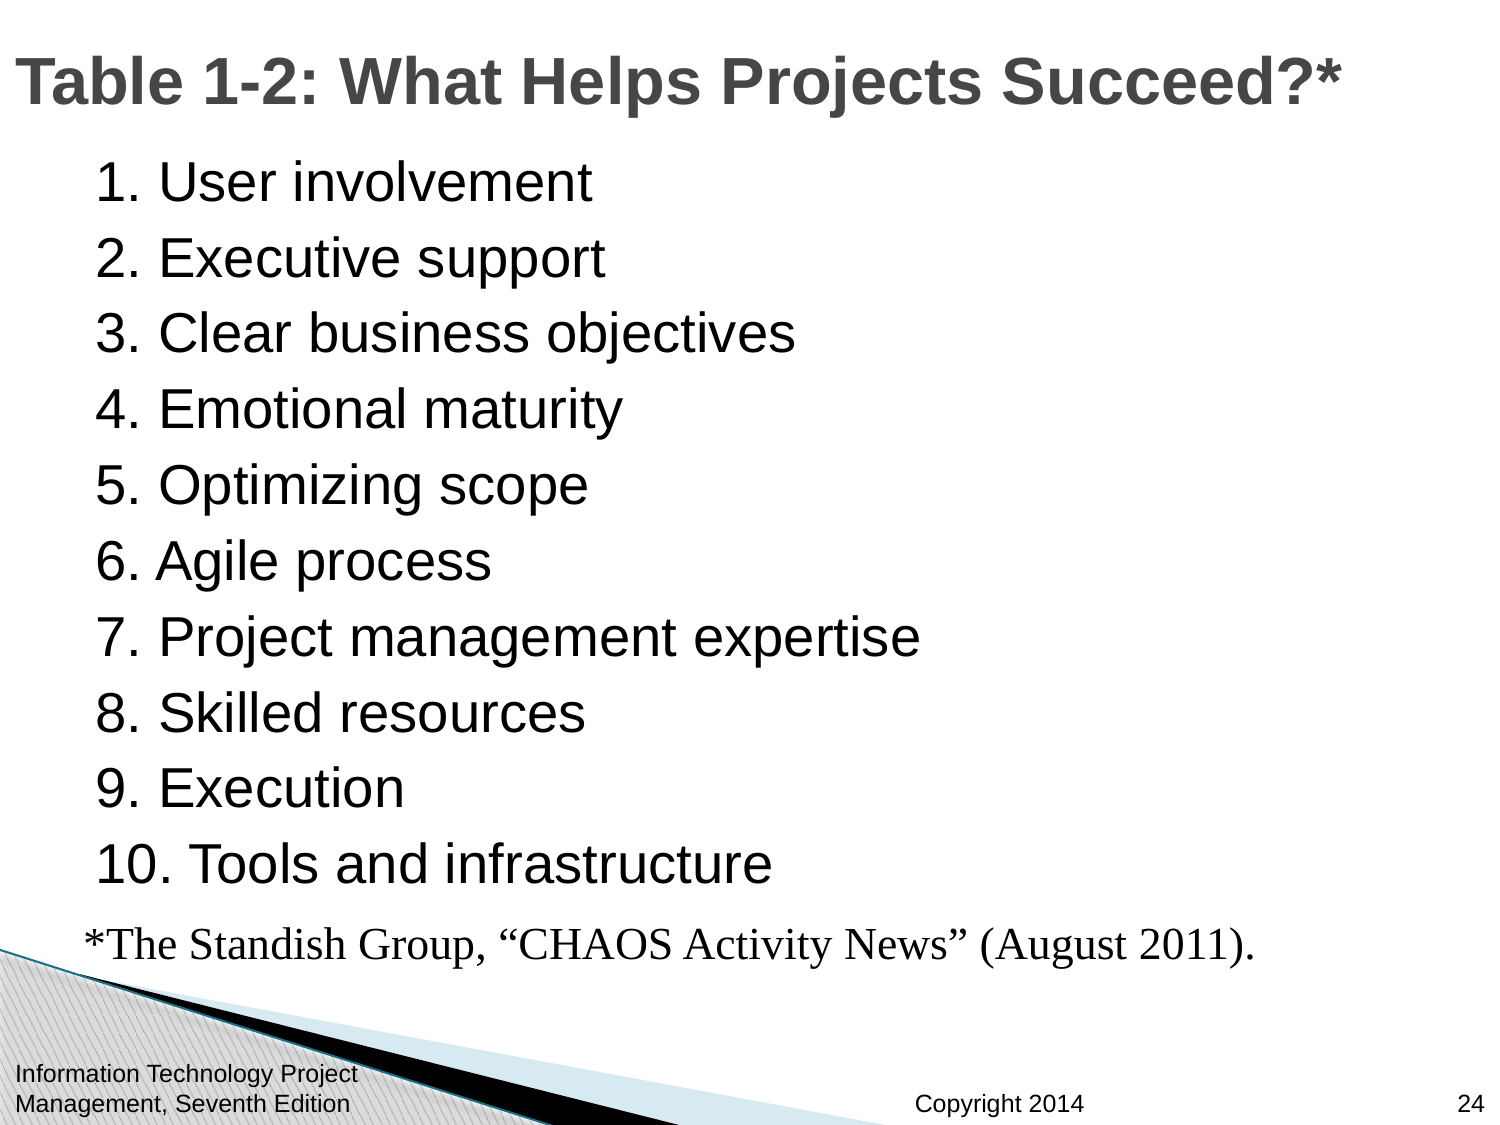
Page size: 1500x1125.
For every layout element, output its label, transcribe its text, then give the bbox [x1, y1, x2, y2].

footer Information Technology Project Management, Seventh Edition [0, 1065, 425, 1125]
text_box *The Standish Group, “CHAOS Activity News” (August 2011). [68, 912, 1272, 1036]
slide_number 24 [1408, 1065, 1500, 1125]
title Table 1-2: What Helps Projects Succeed?* [0, 24, 1500, 130]
list 1. User involvement 2. Executive support 3. Clear business objectives 4. Emotional maturity 5. Optimizing scope 6. Agile process 7. Project management expertise 8. Skilled resources 9. Execution 10. Tools and infrastructure [62, 137, 1413, 881]
